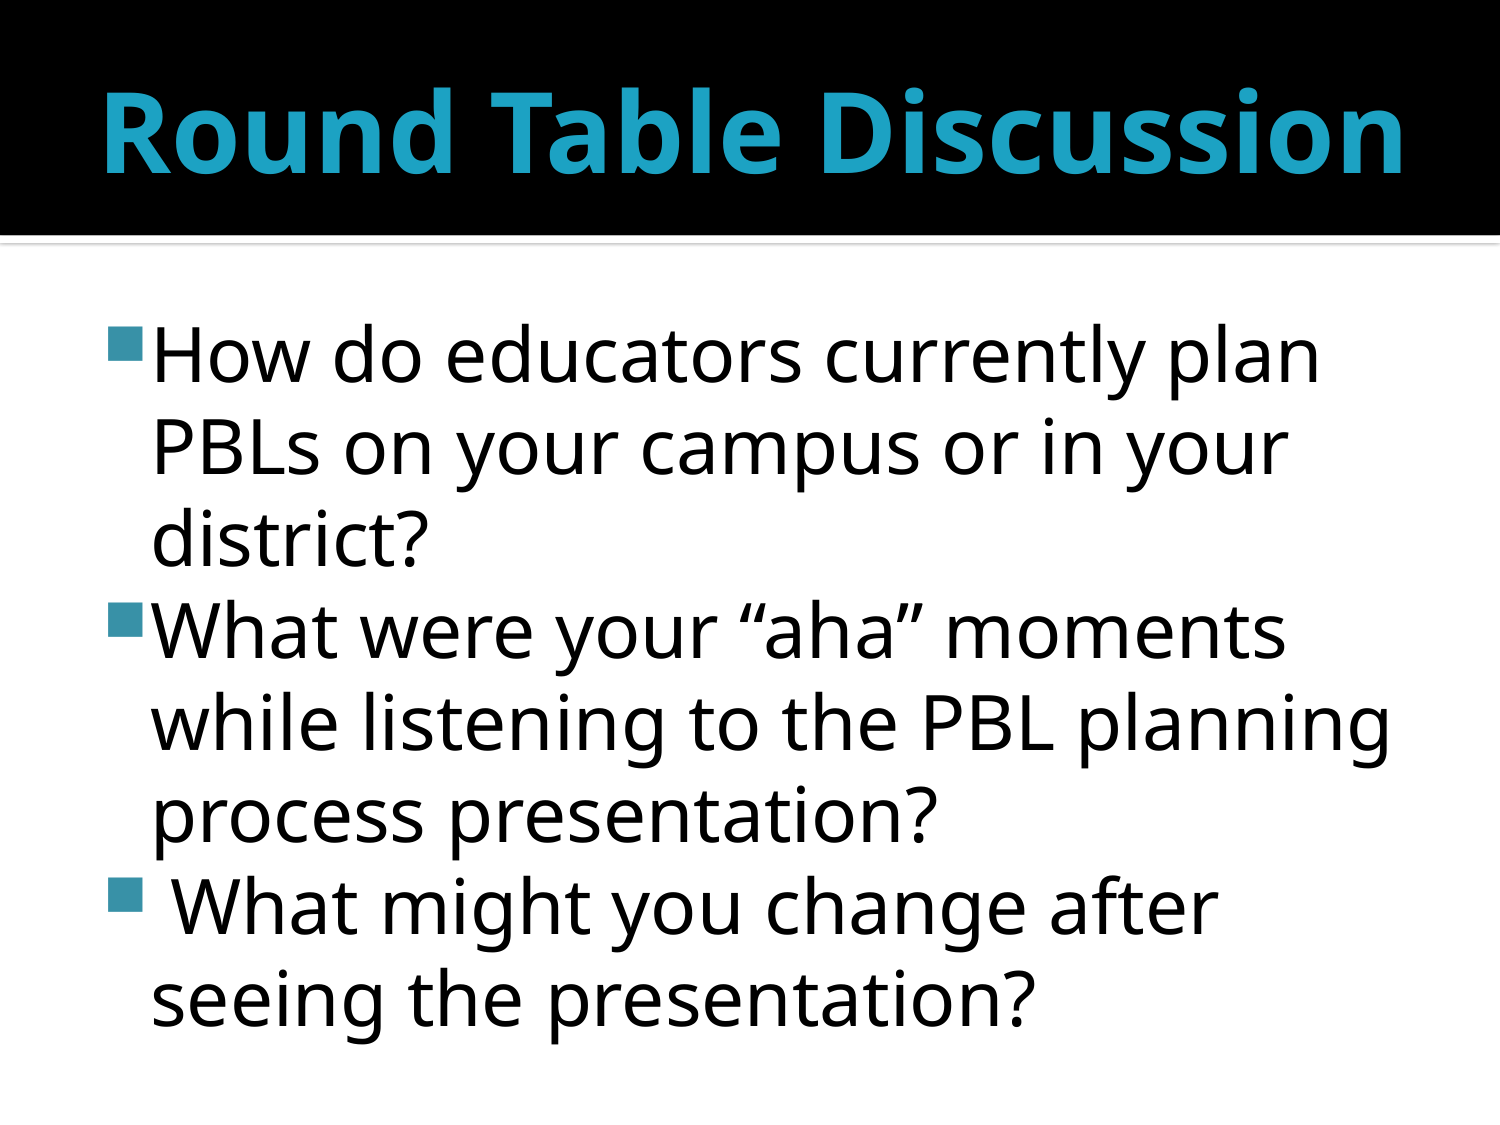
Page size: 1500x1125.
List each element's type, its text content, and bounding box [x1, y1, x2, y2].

list How do educators currently plan PBLs on your campus or in your district? What were your “aha” moments while listening to the PBL planning process presentation? What might you change after seeing the presentation? [75, 291, 1425, 1050]
title Round Table Discussion [75, 25, 1425, 231]
